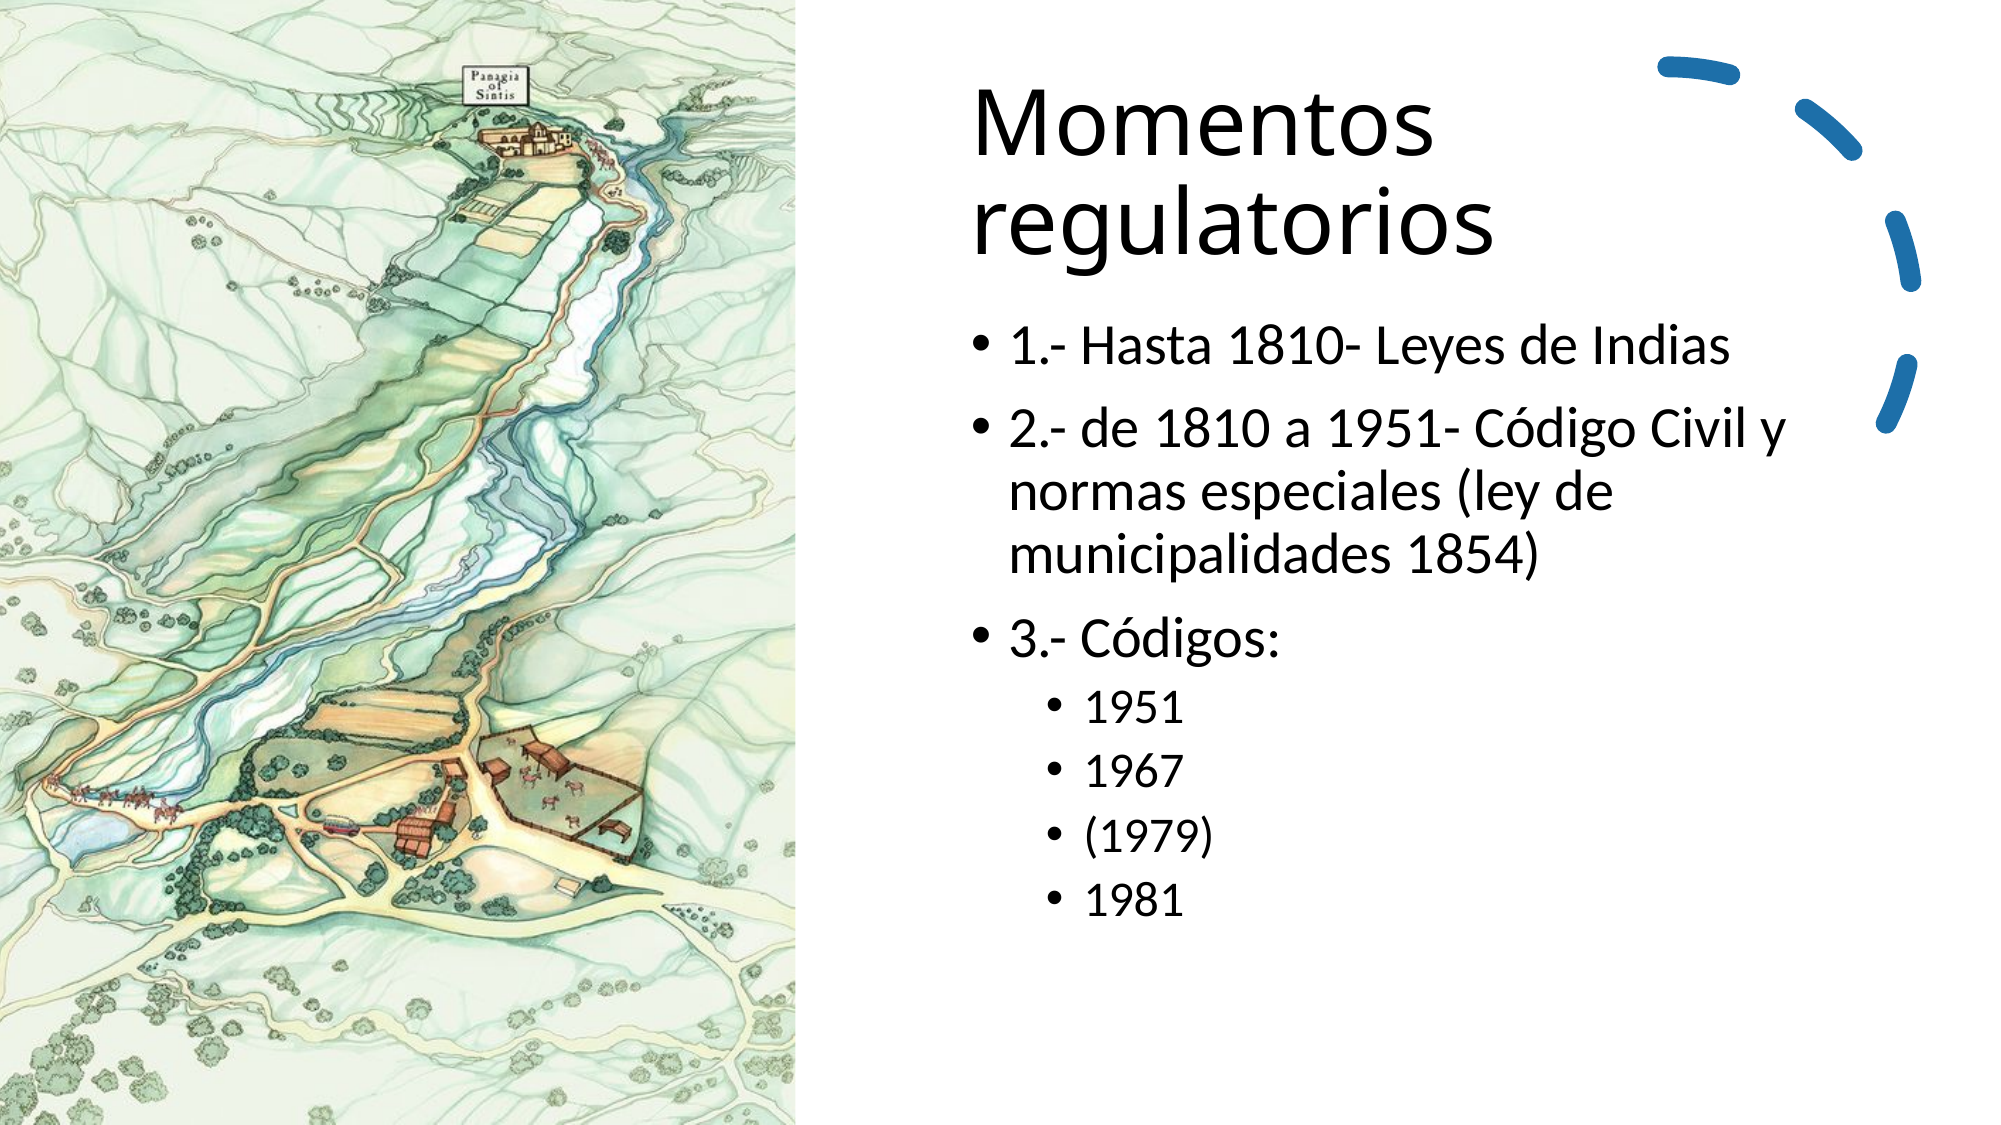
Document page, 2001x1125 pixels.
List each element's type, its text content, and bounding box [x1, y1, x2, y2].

list 1.- Hasta 1810- Leyes de Indias 2.- de 1810 a 1951- Código Civil y normas especiales (ley de municipalidades 1854) 3.- Códigos: 1951 1967 (1979) 1981 [955, 306, 1895, 1021]
text_box [1667, 219, 1914, 405]
title Momentos regulatorios [955, 66, 1895, 285]
text_box [796, 0, 2000, 1125]
picture [0, 0, 796, 1125]
